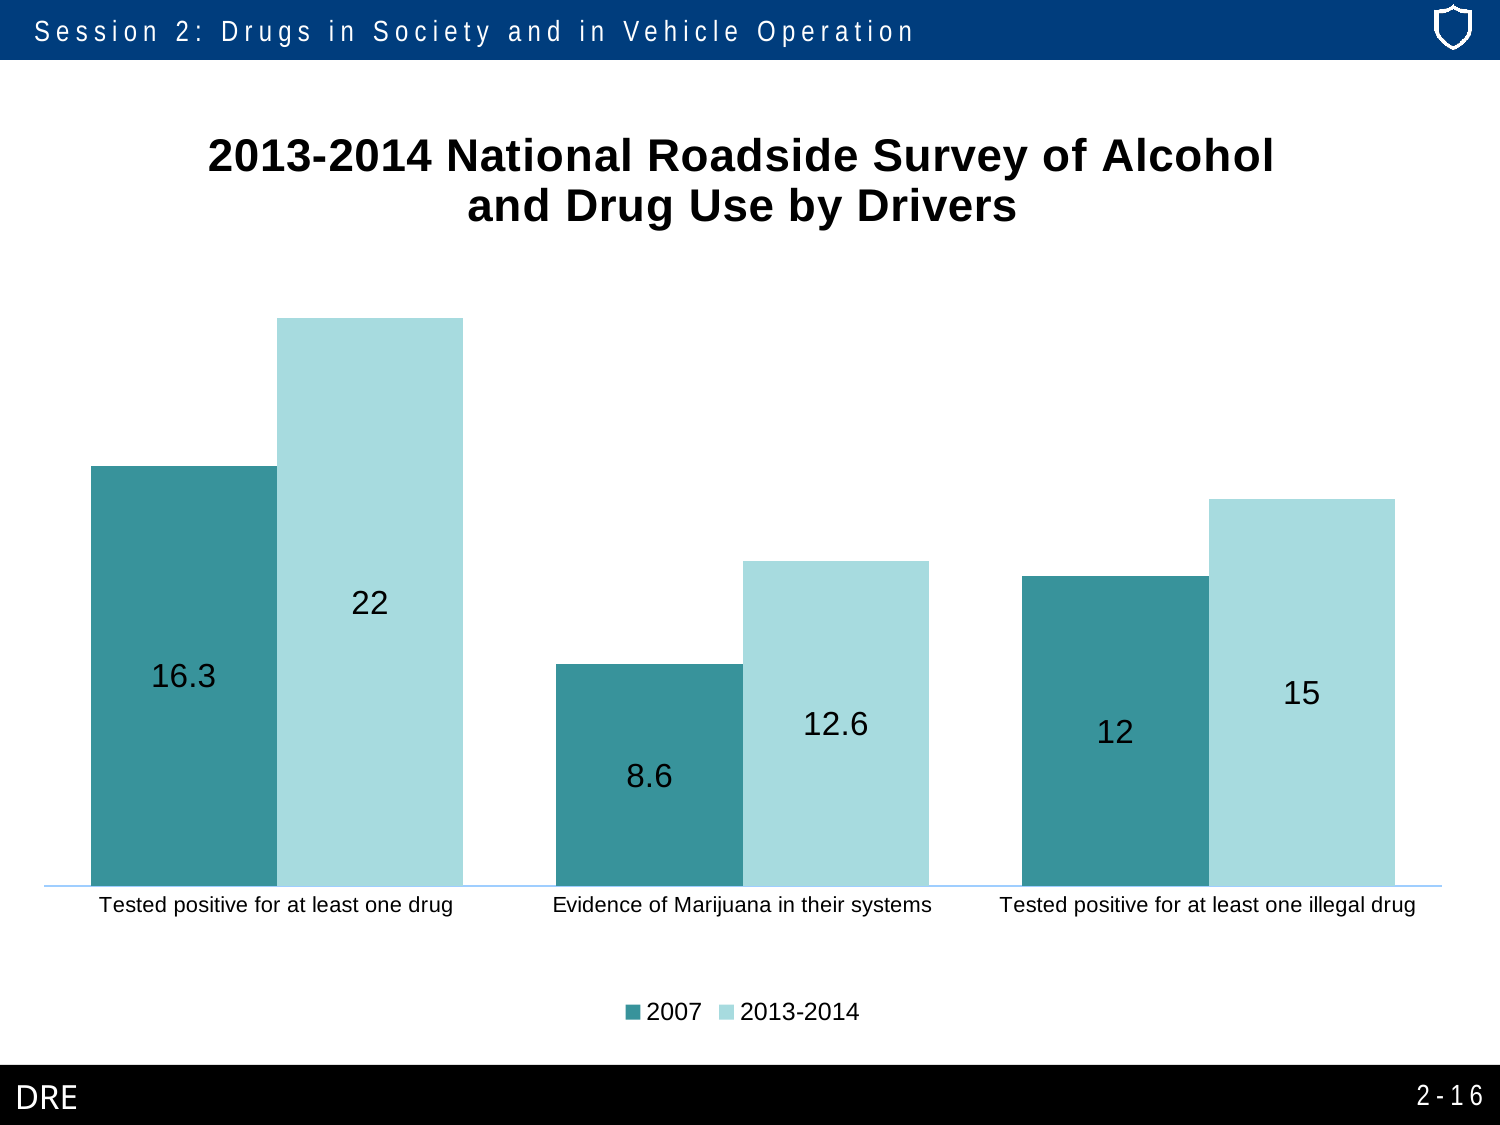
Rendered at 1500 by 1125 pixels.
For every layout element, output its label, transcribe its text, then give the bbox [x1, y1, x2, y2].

picture [1434, 4, 1472, 50]
slide_number 2-16 [1218, 1063, 1499, 1124]
chart [42, 89, 1443, 1032]
